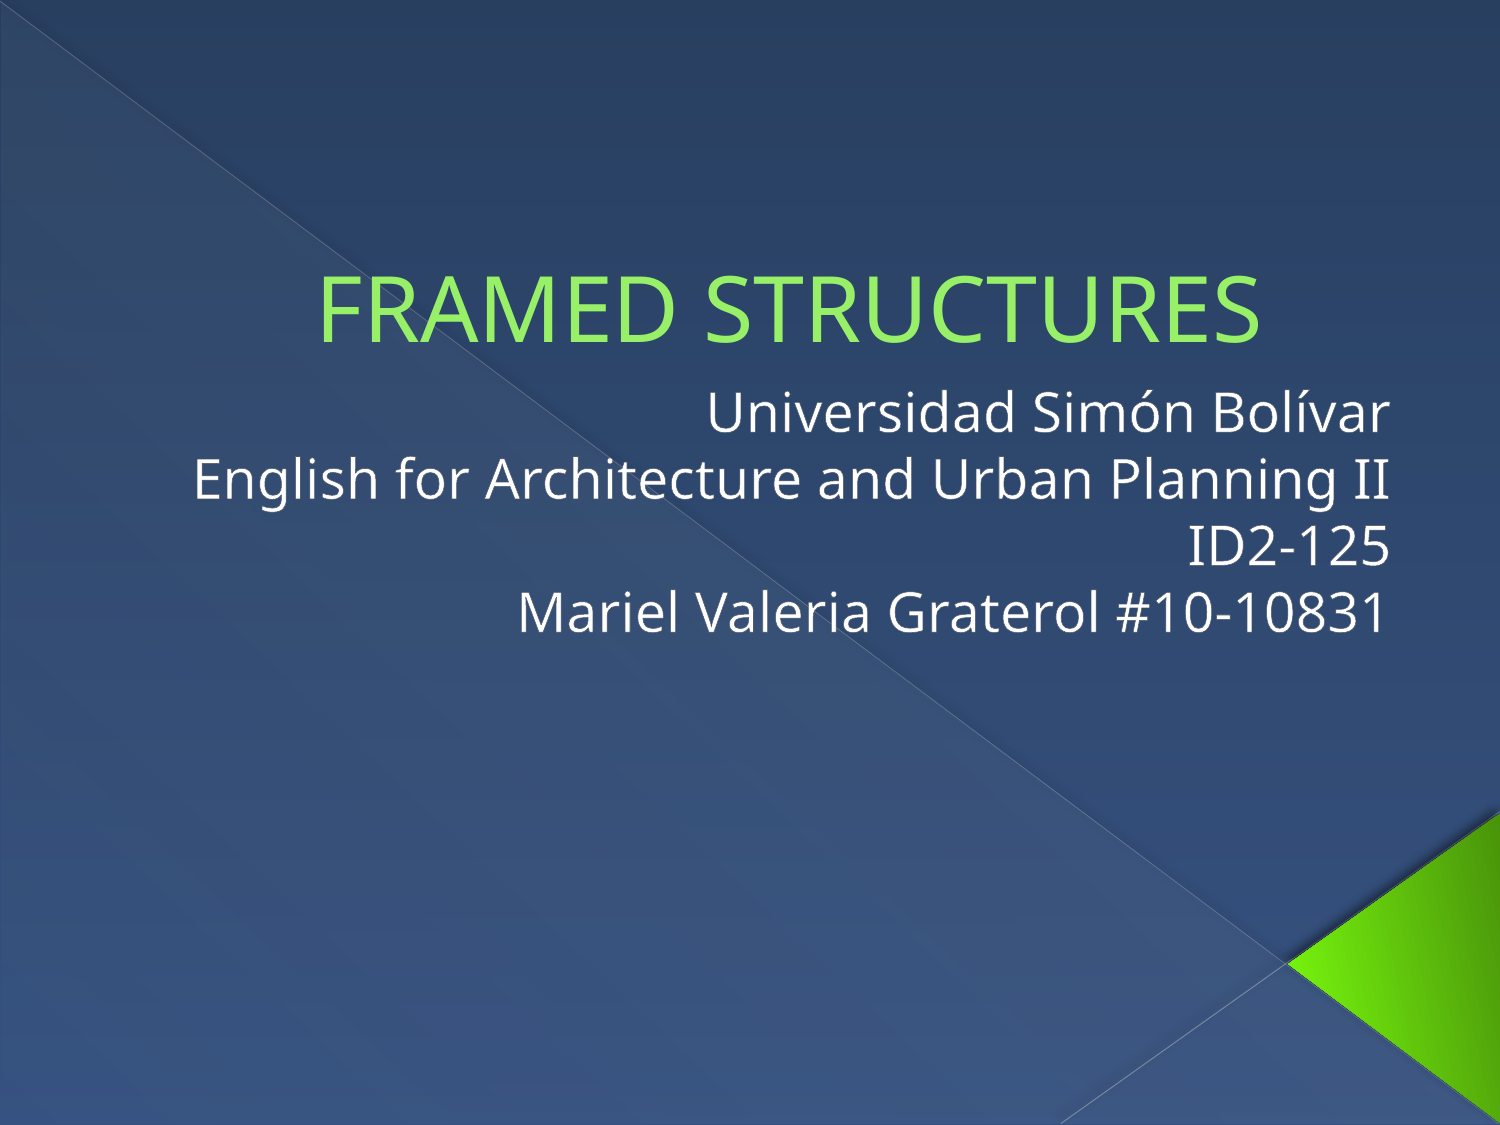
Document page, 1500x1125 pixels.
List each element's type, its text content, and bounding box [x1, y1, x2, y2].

title FRAMED STRUCTURES [88, 127, 1412, 369]
subtitle Universidad Simón Bolívar English for Architecture and Urban Planning II ID2-125 Mariel Valeria Graterol #10-10831 [88, 369, 1412, 657]
